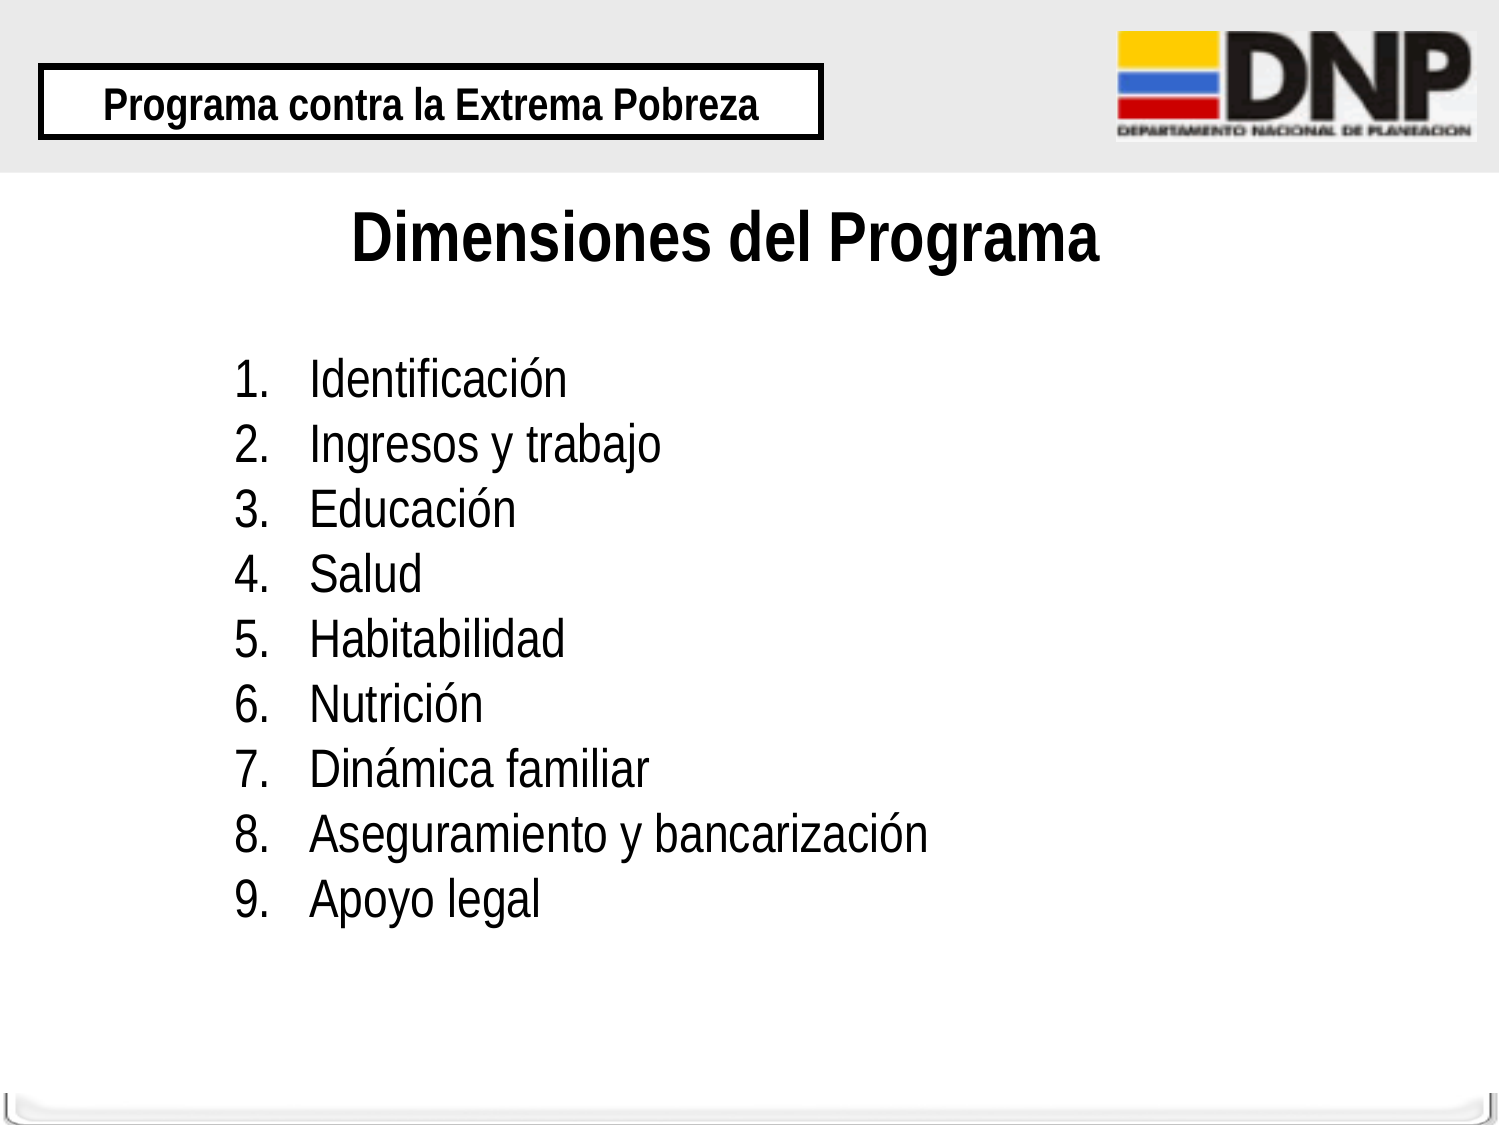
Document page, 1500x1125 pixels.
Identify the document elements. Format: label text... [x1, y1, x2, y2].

picture [1116, 31, 1477, 142]
picture [0, 1093, 1500, 1125]
text_box Identificación Ingresos y trabajo Educación Salud Habitabilidad Nutrición Dinámica familiar Aseguramiento y bancarización Apoyo legal [159, 335, 945, 928]
text_box Dimensiones del Programa [64, 175, 1388, 291]
text_box Programa contra la Extrema Pobreza [41, 66, 821, 138]
